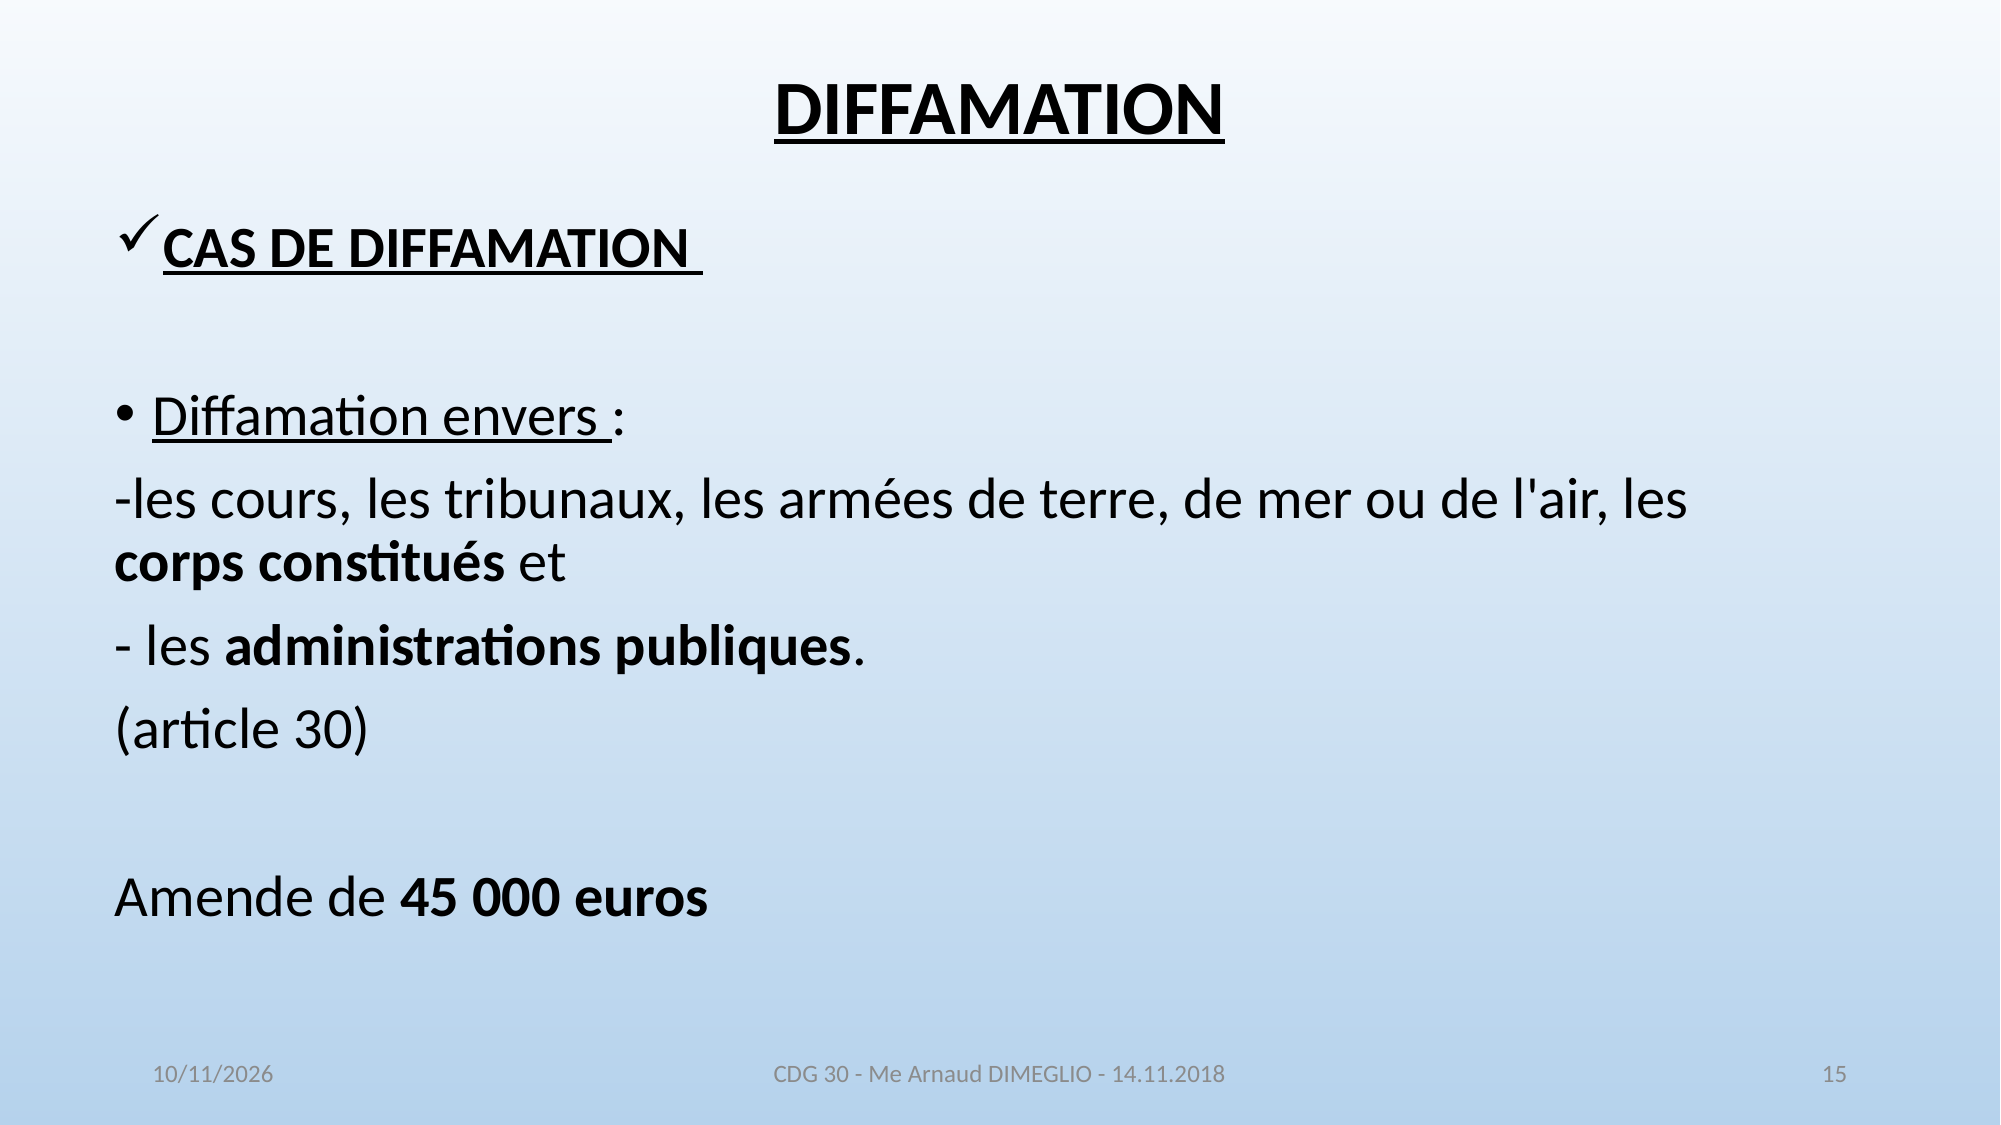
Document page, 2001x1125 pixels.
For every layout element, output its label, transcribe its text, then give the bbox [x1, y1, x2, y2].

title DIFFAMATION [137, 59, 1863, 252]
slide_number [137, 1042, 588, 1103]
footer CDG 30 - Me Arnaud DIMEGLIO - 14.11.2018 [662, 1042, 1338, 1103]
slide_number 15 [1412, 1042, 1863, 1103]
list CAS DE DIFFAMATION Diffamation envers : -les cours, les tribunaux, les armées de terre, de mer ou de l'air, les corps constitués et - les administrations publiques. (article 30) Amende de 45 000 euros [99, 210, 1825, 1066]
